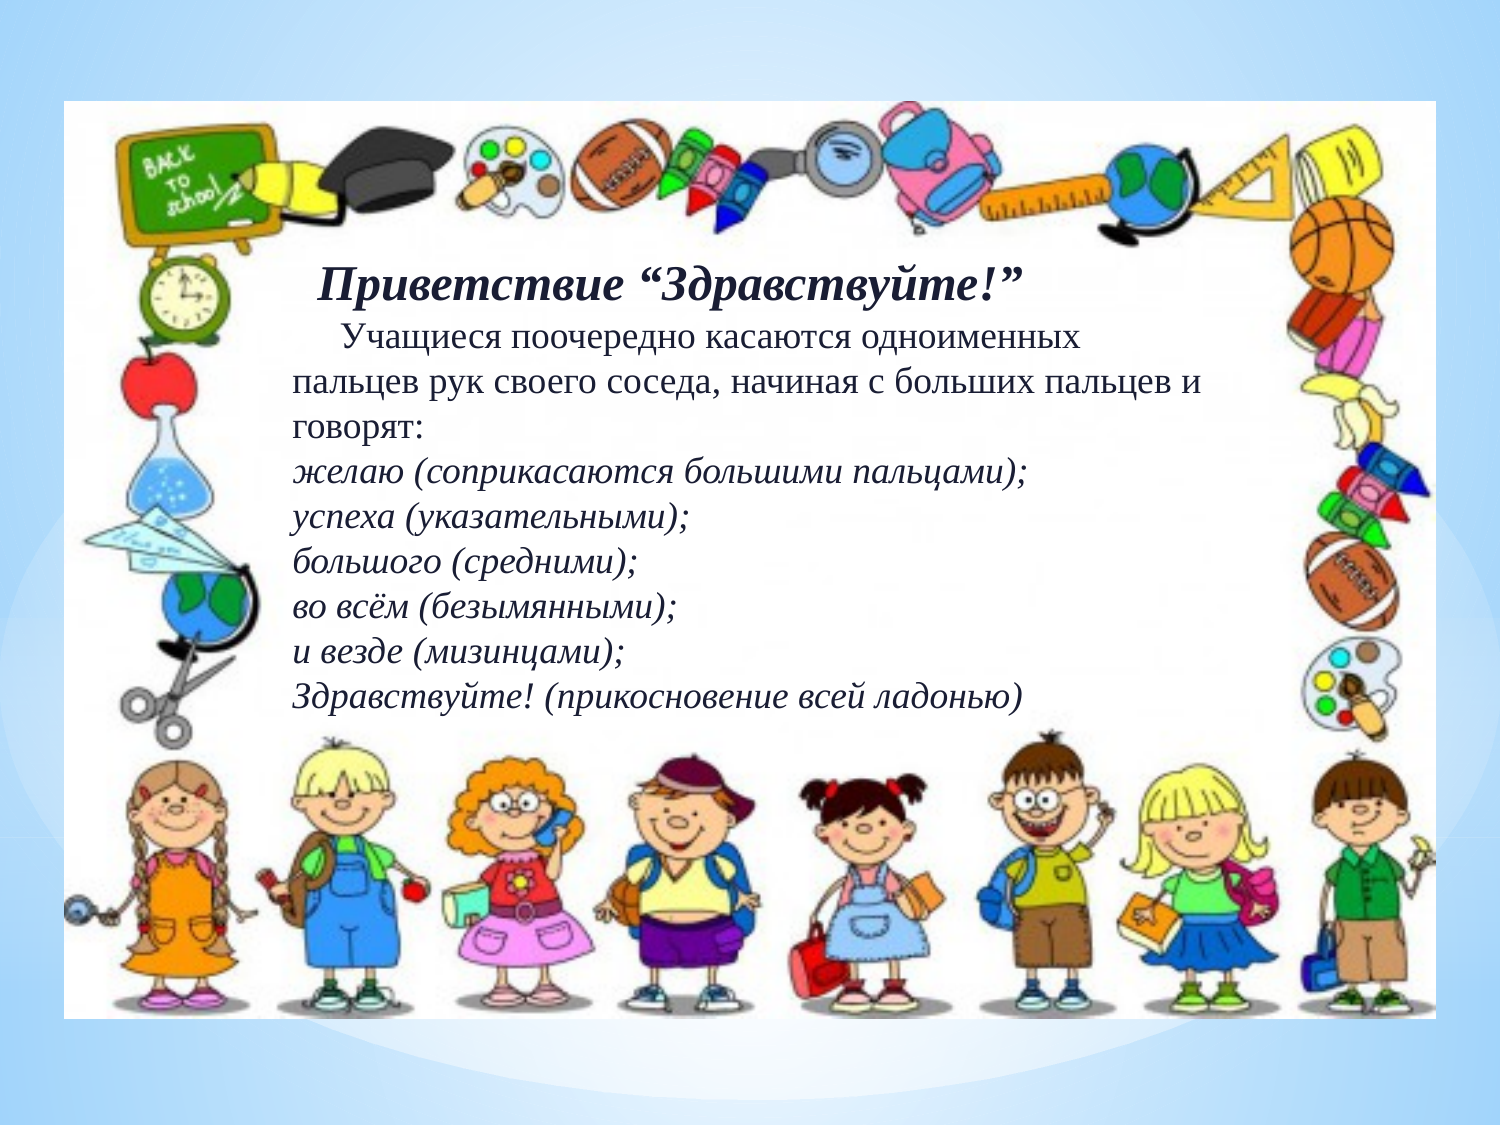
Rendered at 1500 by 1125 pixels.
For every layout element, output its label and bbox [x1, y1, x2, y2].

list [64, 100, 1436, 1020]
